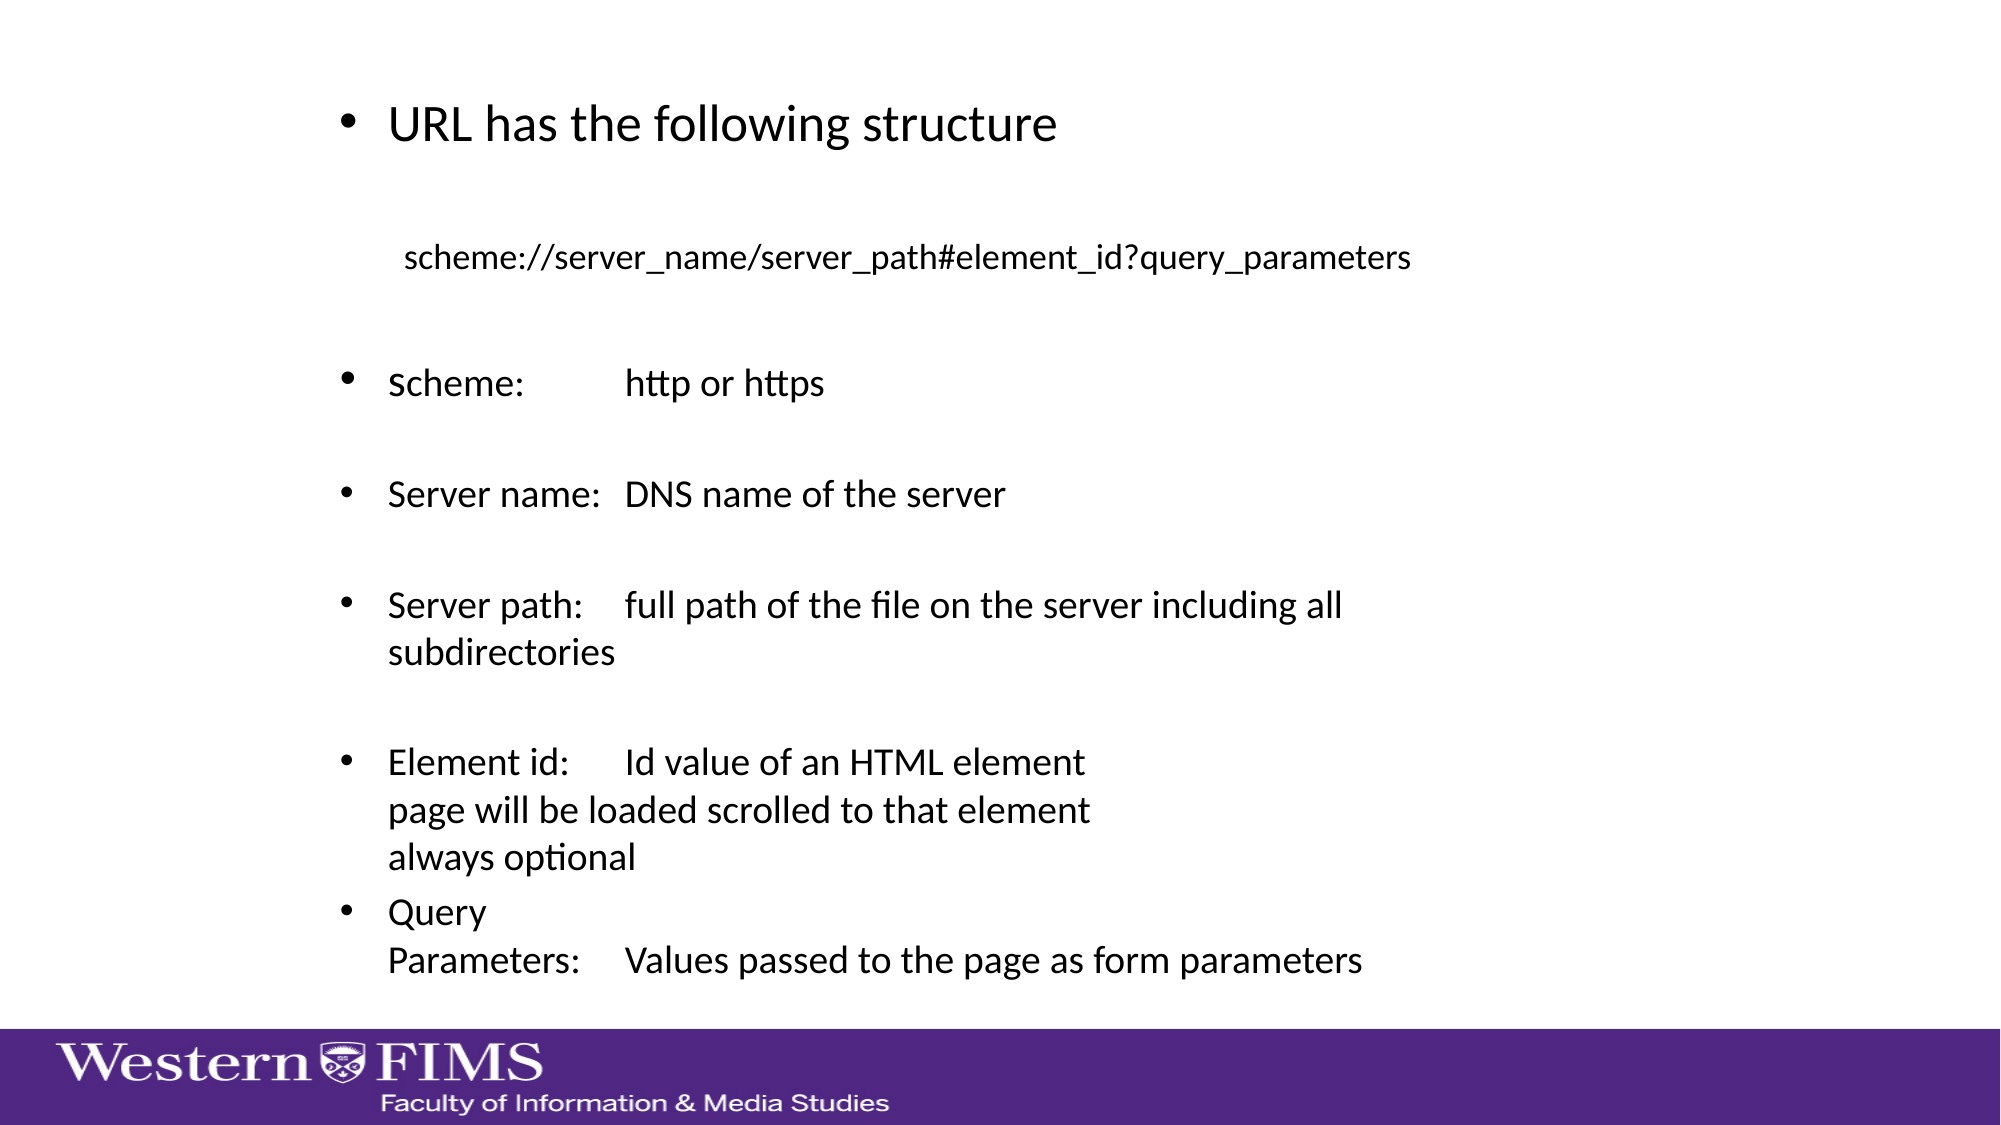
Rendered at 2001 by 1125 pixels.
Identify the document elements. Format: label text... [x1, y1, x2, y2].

picture [0, 0, 2001, 1125]
list URL has the following structure scheme://server_name/server_path#element_id?query_parameters scheme: http or https Server name: DNS name of the server Server path: full path of the file on the server including all subdirectories Element id: Id value of an HTML element page will be loaded scrolled to that element always optional Query Parameters: Values passed to the page as form parameters [324, 81, 1675, 1005]
